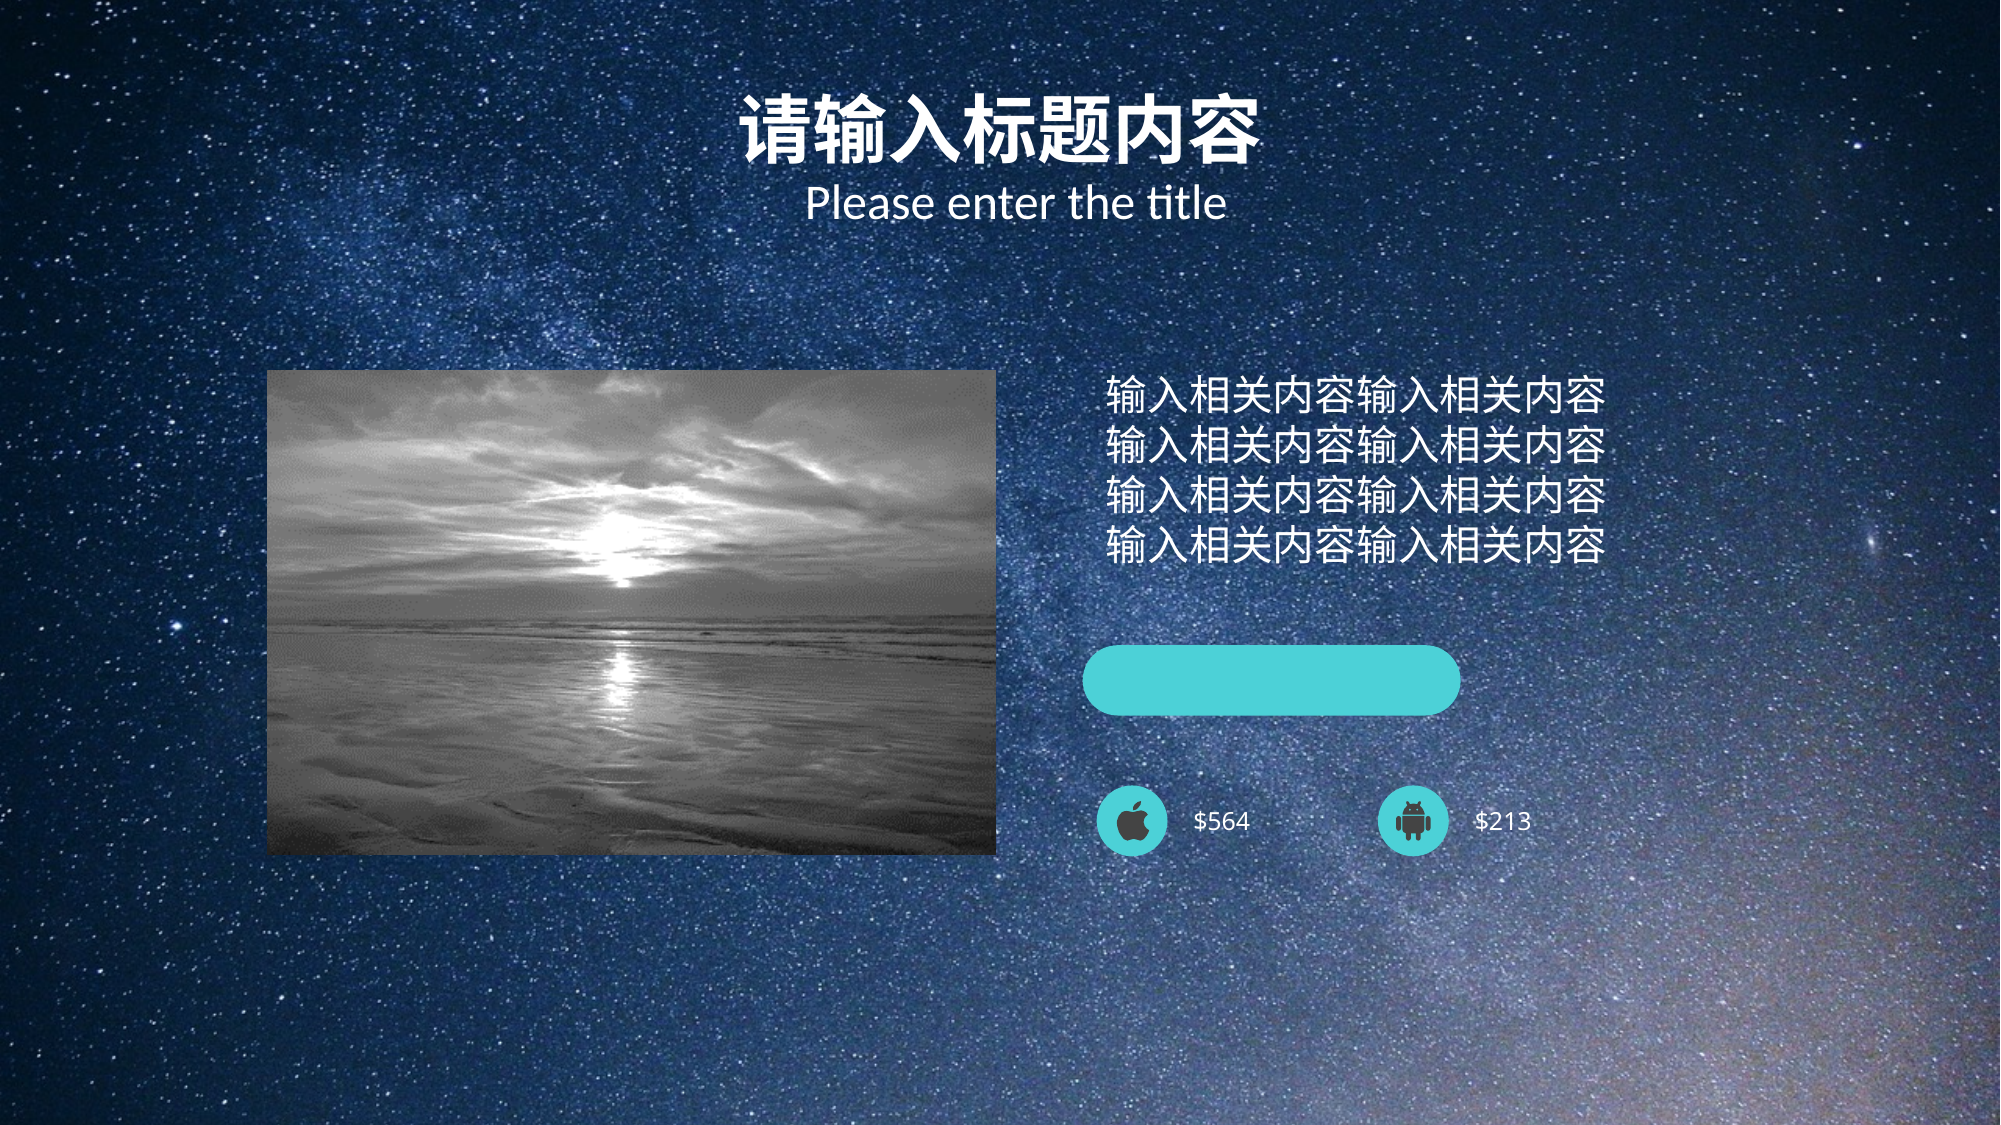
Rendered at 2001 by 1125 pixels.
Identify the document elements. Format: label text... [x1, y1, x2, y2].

text_box [1116, 801, 1150, 841]
text_box 请输入标题内容 [722, 74, 1278, 180]
text_box Please enter the title [790, 162, 1243, 237]
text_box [1396, 801, 1431, 841]
text_box [1376, 784, 1450, 858]
picture [0, 0, 2000, 1125]
text_box $564 [1178, 798, 1266, 843]
text_box [1095, 784, 1169, 858]
text_box $213 [1459, 798, 1547, 843]
text_box [1081, 644, 1462, 717]
text_box 输入相关内容输入相关内容输入相关内容输入相关内容输入相关内容输入相关内容输入相关内容输入相关内容 [1090, 361, 1638, 577]
